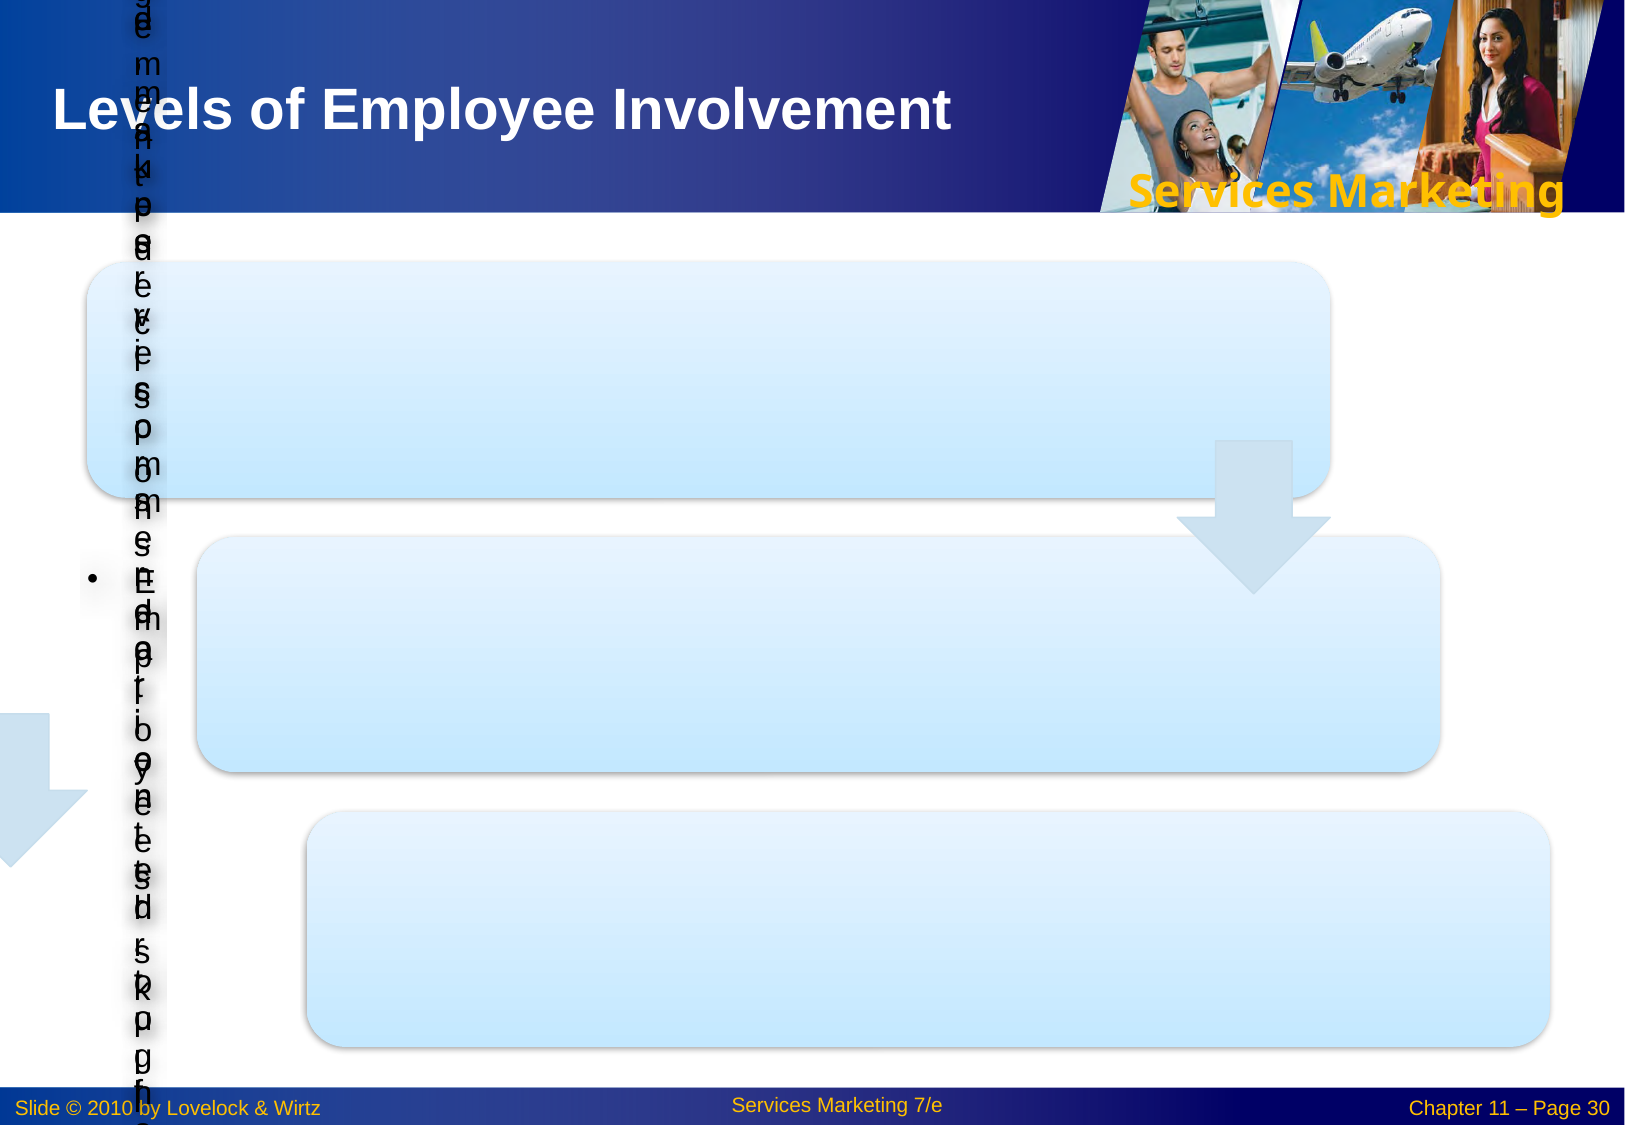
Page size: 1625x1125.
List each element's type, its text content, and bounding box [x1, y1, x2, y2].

title Levels of Employee Involvement [156, 37, 1088, 176]
title Levels of Employee Involvement [36, 37, 160, 176]
picture [1100, 0, 1604, 213]
picture [1546, 187, 1556, 202]
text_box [86, 262, 1550, 1048]
picture [1162, 186, 1172, 192]
